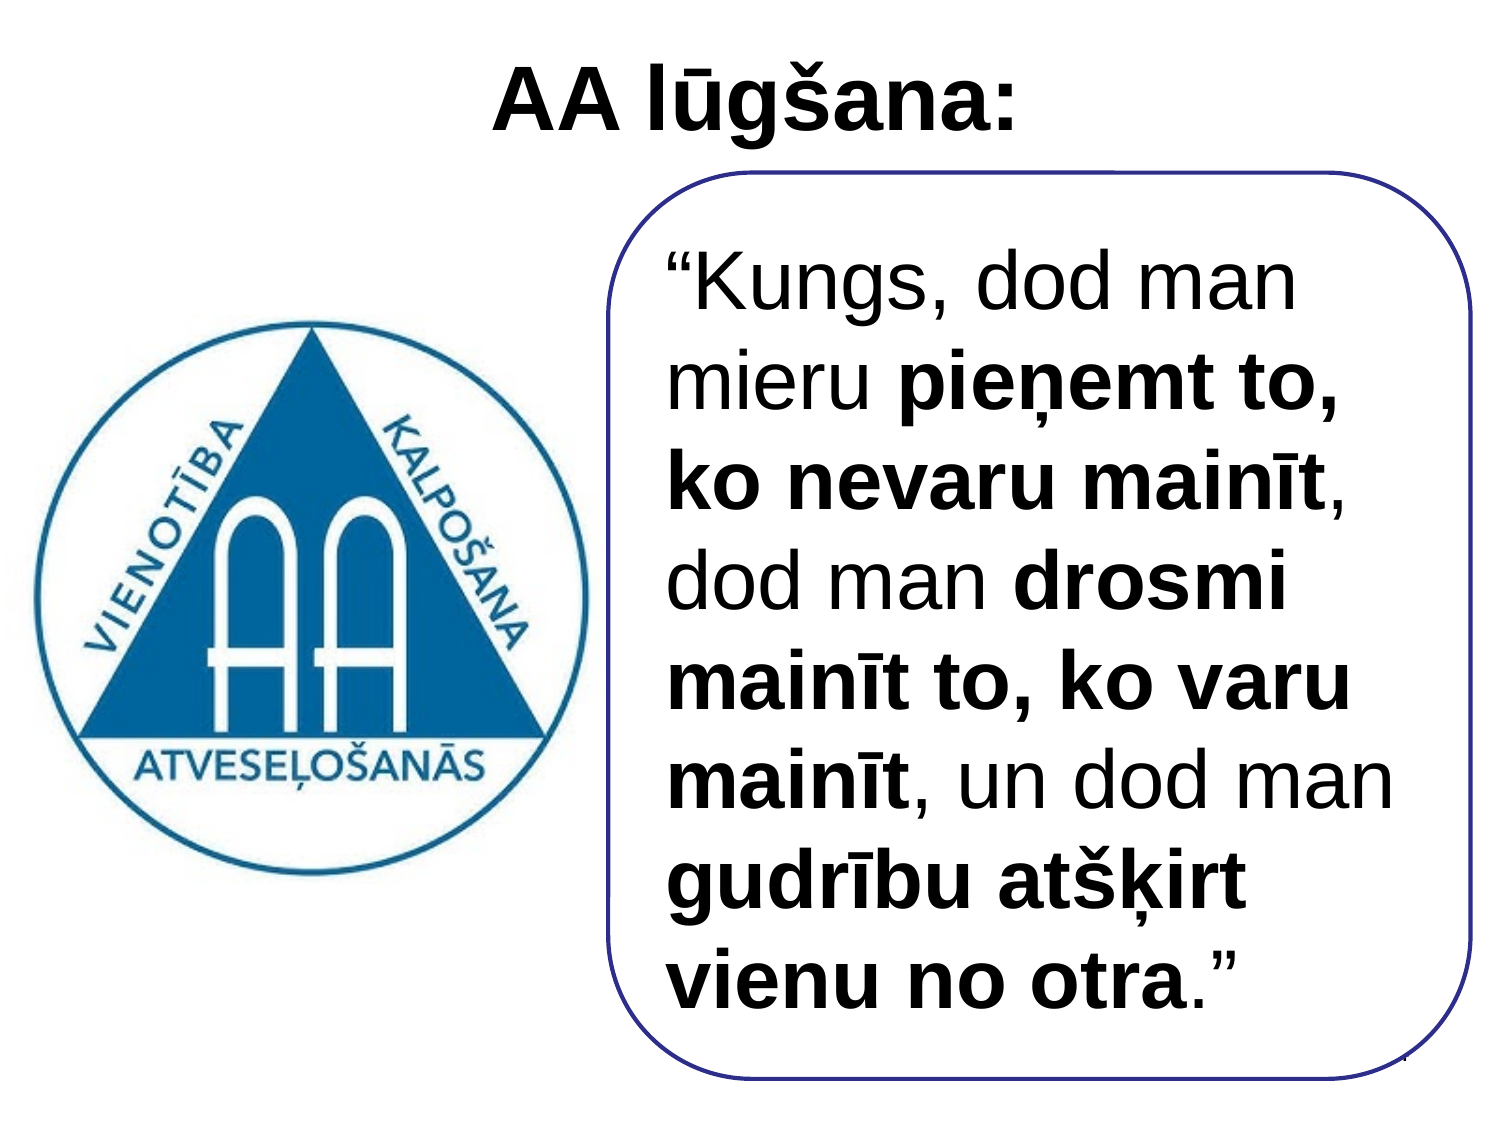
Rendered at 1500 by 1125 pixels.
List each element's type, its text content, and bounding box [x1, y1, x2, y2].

picture [0, 255, 627, 979]
text_box “Kungs, dod man mieru pieņemt to, ko nevaru mainīt, dod man drosmi mainīt to, ko varu mainīt, un dod man gudrību atšķirt vienu no otra.” [615, 170, 1473, 1081]
title AA lūgšana: [11, 18, 1500, 169]
slide_number 24 [1074, 1043, 1426, 1103]
